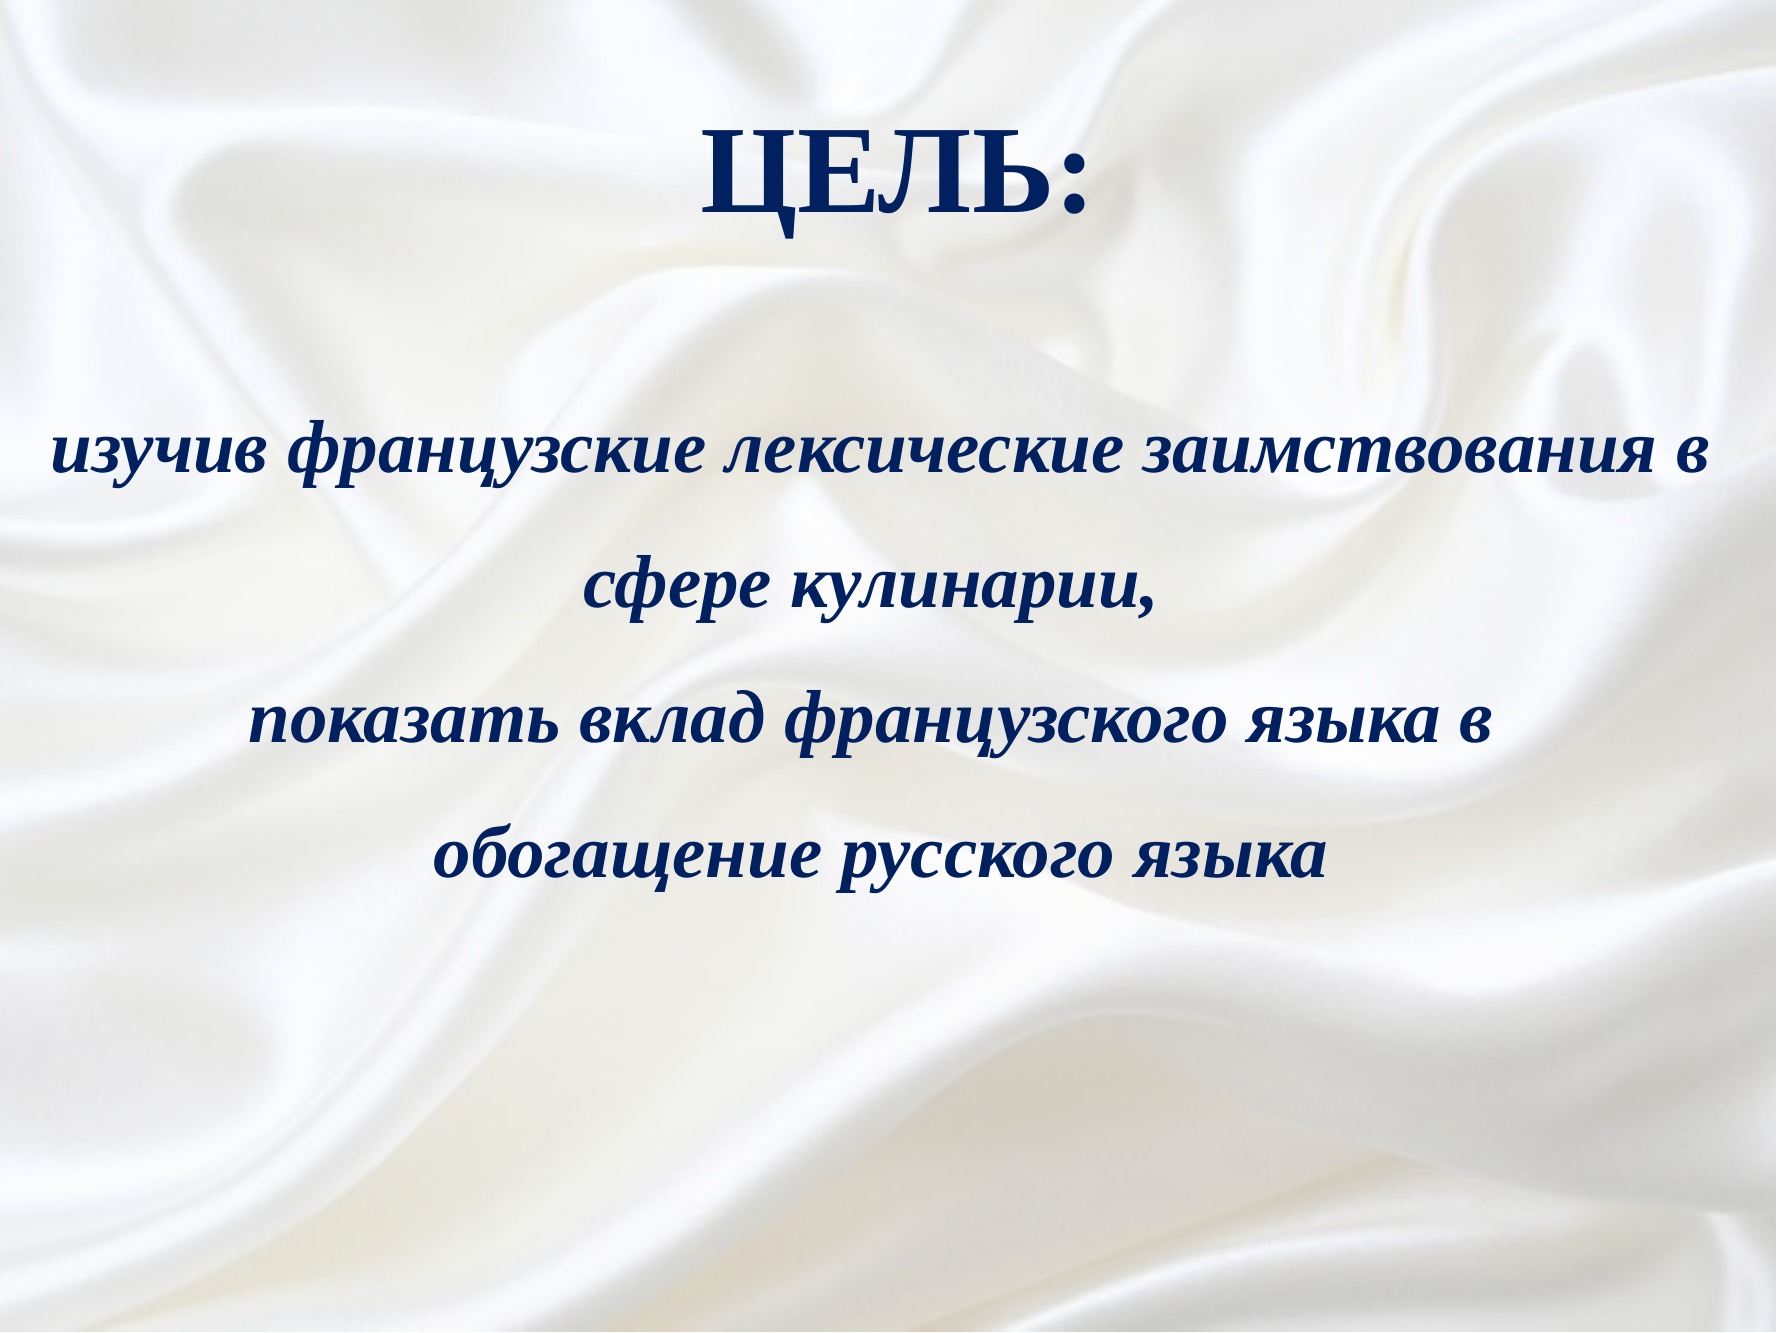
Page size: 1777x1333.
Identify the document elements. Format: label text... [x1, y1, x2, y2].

text_box изучив французские лексические заимствования в сфере кулинарии, показать вклад французского языка в обогащение русского языка [0, 344, 1762, 900]
text_box Цель: [575, 79, 1222, 245]
